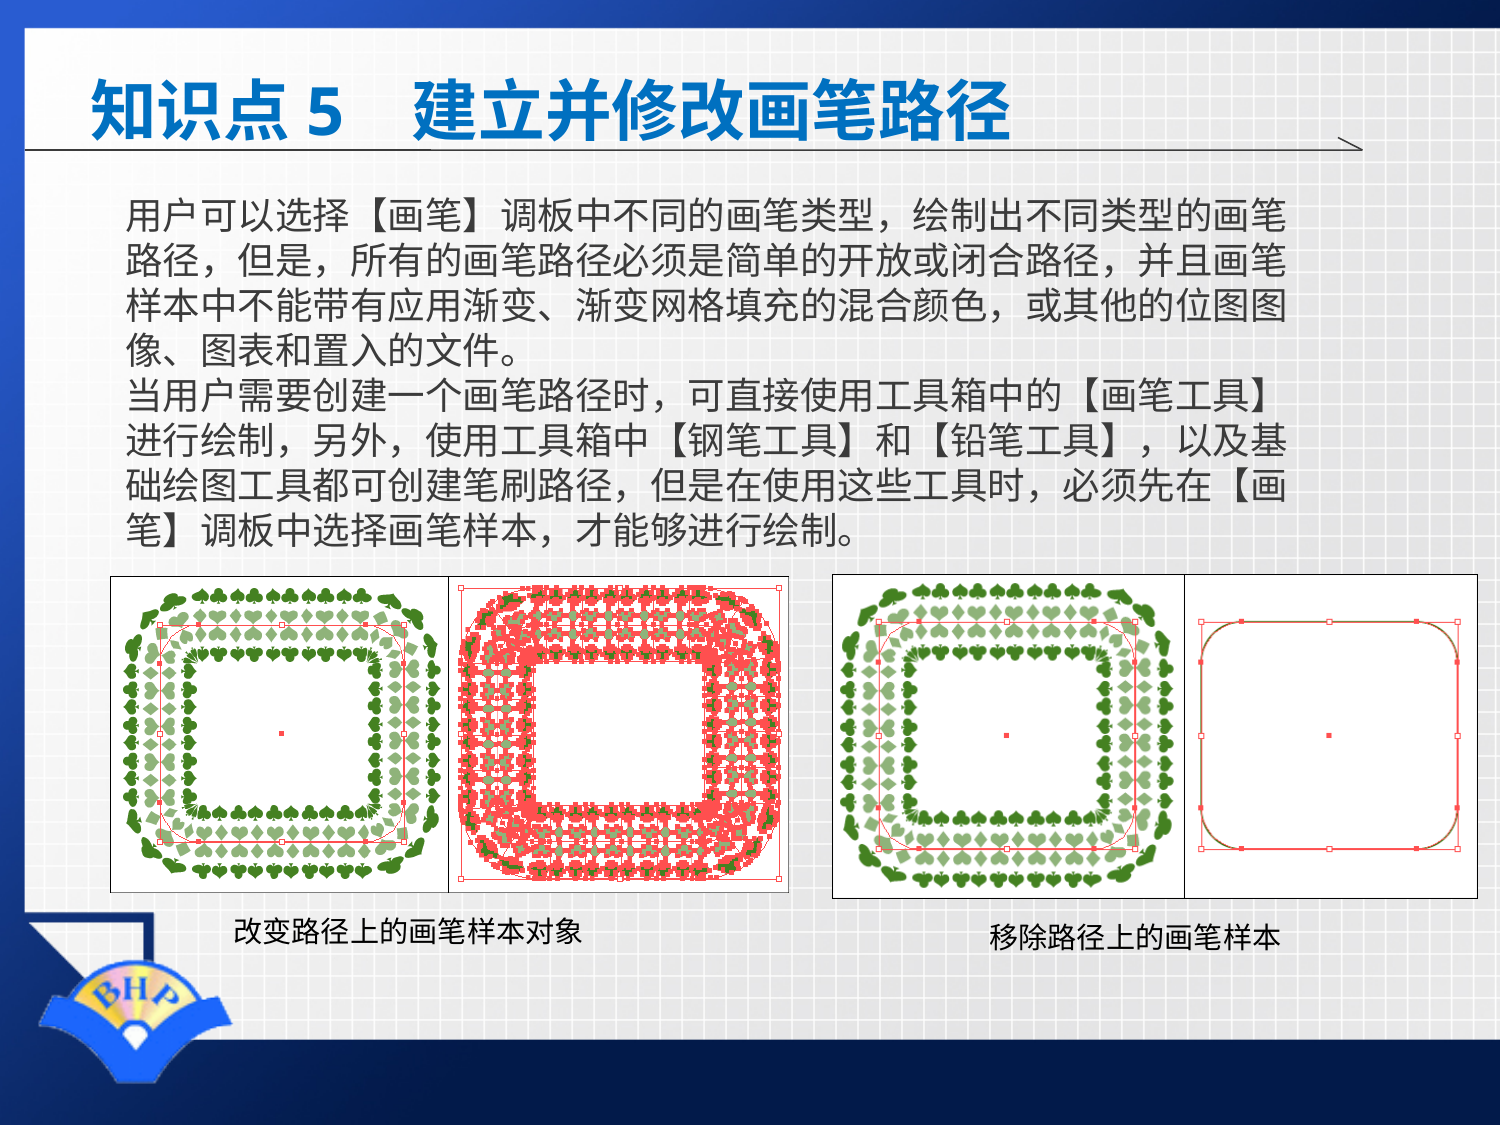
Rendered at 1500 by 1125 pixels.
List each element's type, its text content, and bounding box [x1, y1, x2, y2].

picture [0, 0, 1500, 1125]
title 知识点5 建立并修改画笔路径 [75, 62, 1338, 155]
text_box 移除路径上的画笔样本 [974, 911, 1436, 999]
text_box 改变路径上的画笔样本对象 [218, 905, 644, 993]
text_box 用户可以选择【画笔】调板中不同的画笔类型，绘制出不同类型的画笔路径，但是，所有的画笔路径必须是简单的开放或闭合路径，并且画笔样本中不能带有应用渐变、渐变网格填充的混合颜色，或其他的位图图像、图表和置入的文件。 当用户需要创建一个画笔路径时，可直接使用工具箱中的【画笔工具】进行绘制，另外，使用工具箱中【钢笔工具】和【铅笔工具】，以及基础绘图工具都可创建笔刷路径，但是在使用这些工具时，必须先在【画笔】调板中选择画笔样本，才能够进行绘制。 [110, 184, 1338, 605]
